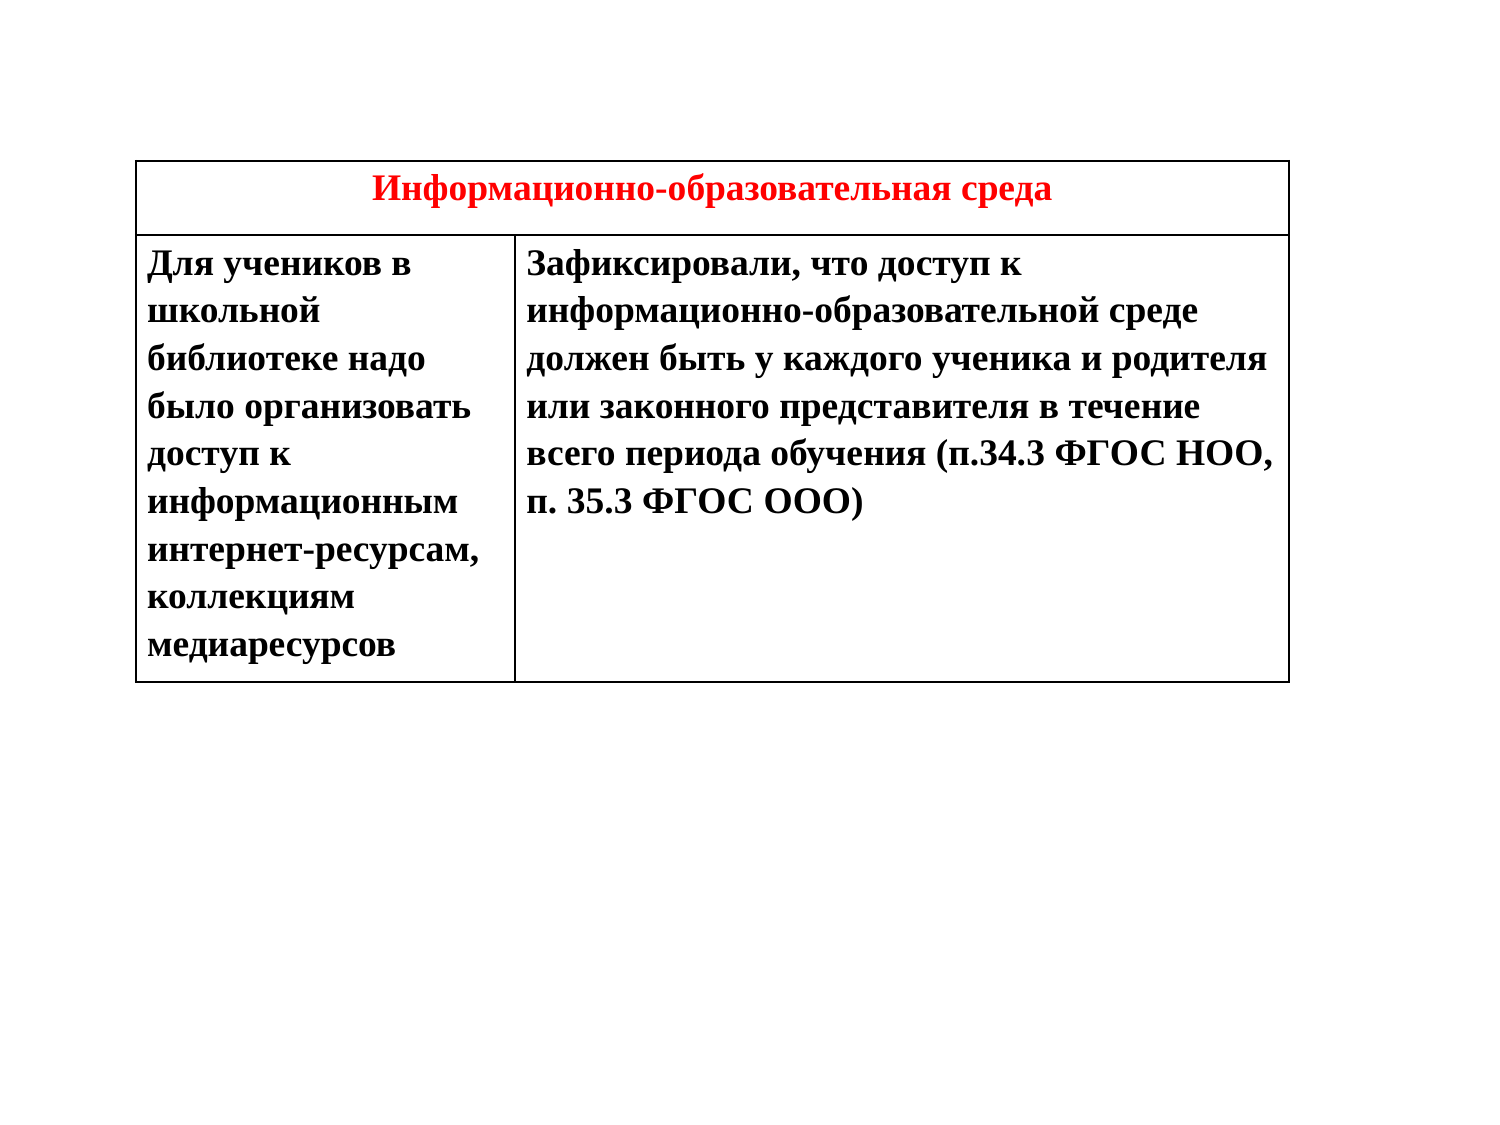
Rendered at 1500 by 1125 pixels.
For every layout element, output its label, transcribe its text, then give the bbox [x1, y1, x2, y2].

table_cell Зафиксировали, что доступ к информационно-образовательной среде должен быть у каждого ученика и родителя или законного представителя в течение всего периода обучения (п.34.3 ФГОС НОО, п. 35.3 ФГОС ООО) [516, 236, 1288, 681]
table_cell Для учеников в школьной библиотеке надо было организовать доступ к информационным интернет-ресурсам, коллекциям медиаресурсов [137, 236, 514, 681]
table_header Информационно-образовательная среда [137, 162, 1288, 234]
